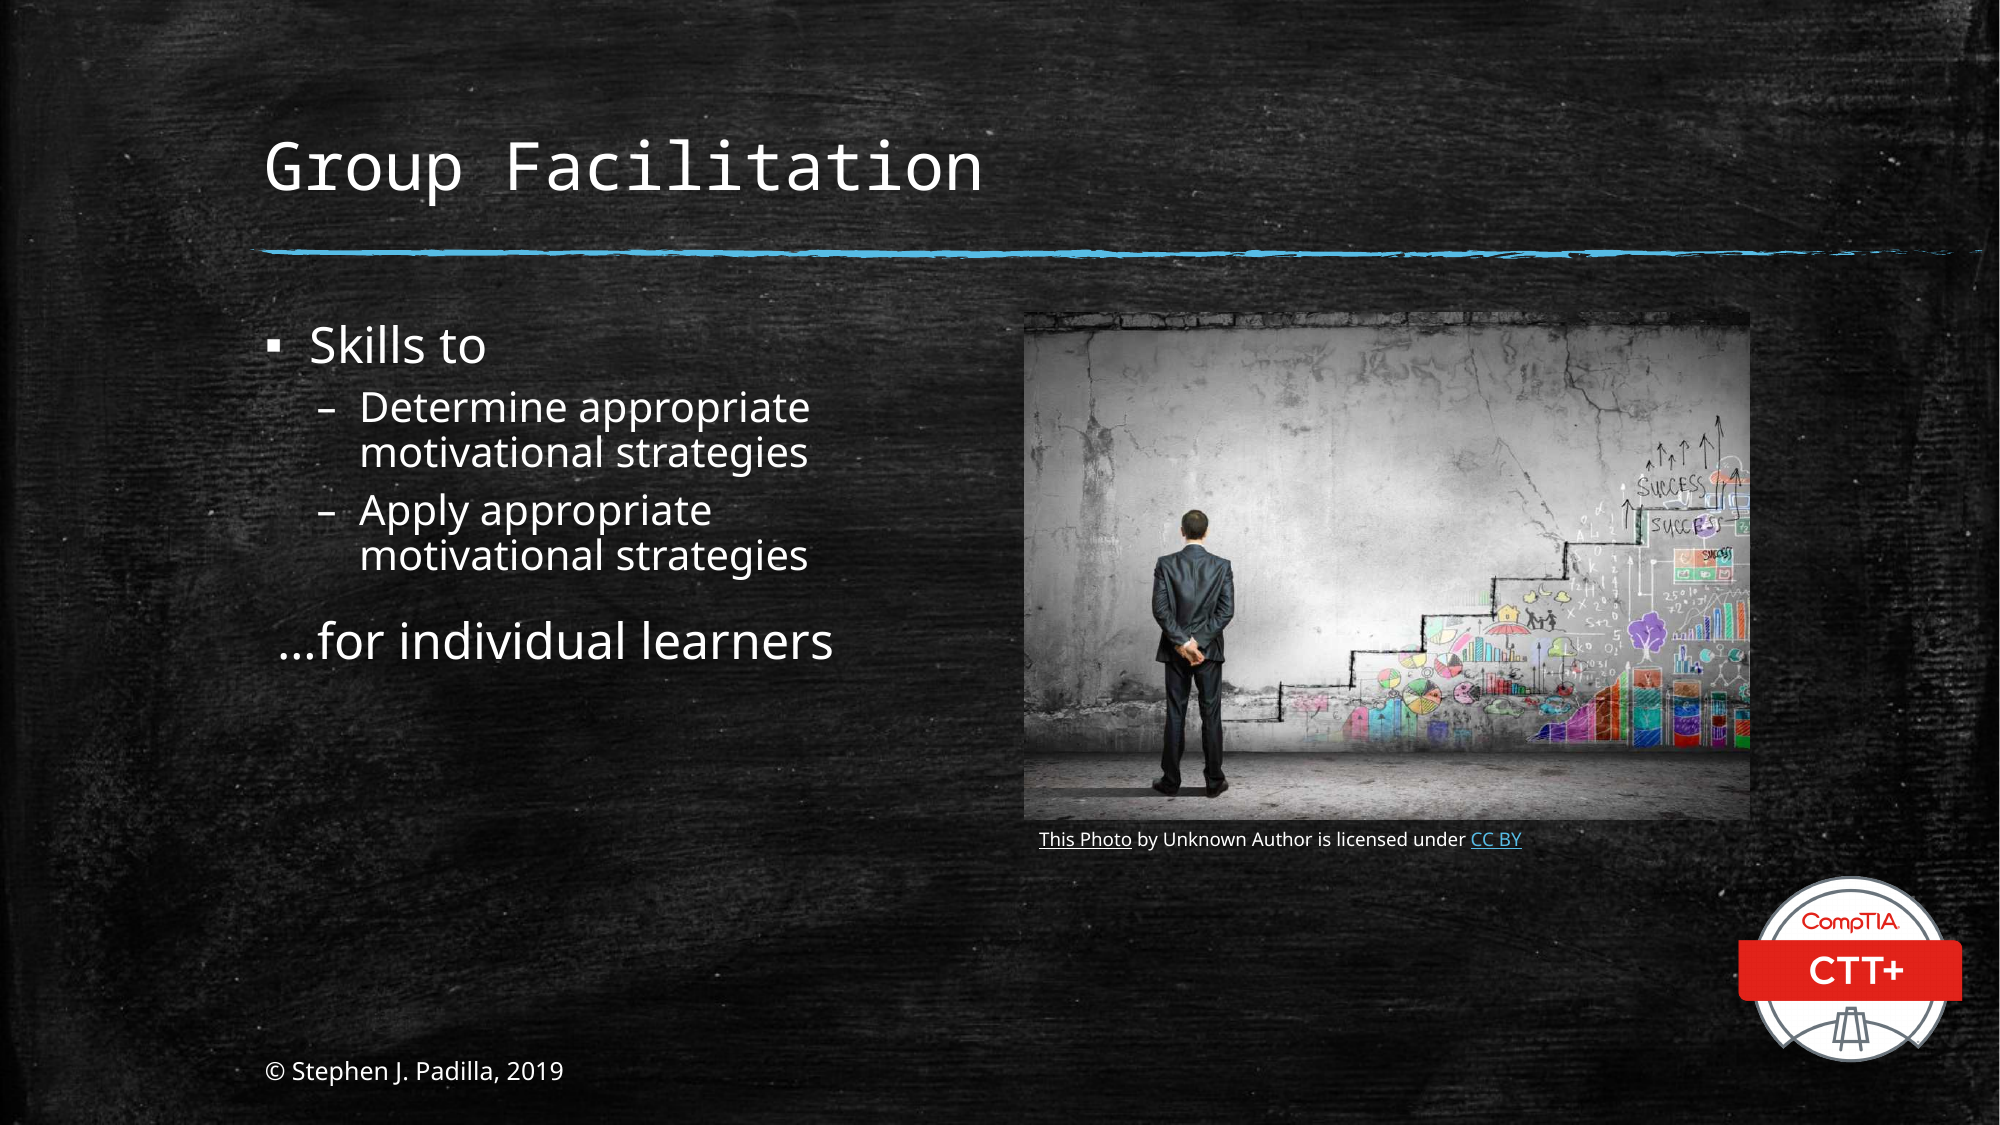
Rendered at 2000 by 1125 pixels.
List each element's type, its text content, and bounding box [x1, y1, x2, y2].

title Group Facilitation [249, 45, 1750, 213]
footer © Stephen J. Padilla, 2019 [249, 1050, 1288, 1096]
text_box This Photo by Unknown Author is licensed under CC BY [1024, 820, 1750, 861]
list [1024, 312, 1750, 820]
picture [1699, 824, 2000, 1125]
list Skills to Determine appropriate motivational strategies Apply appropriate motivational strategies …for individual learners [249, 312, 975, 1013]
